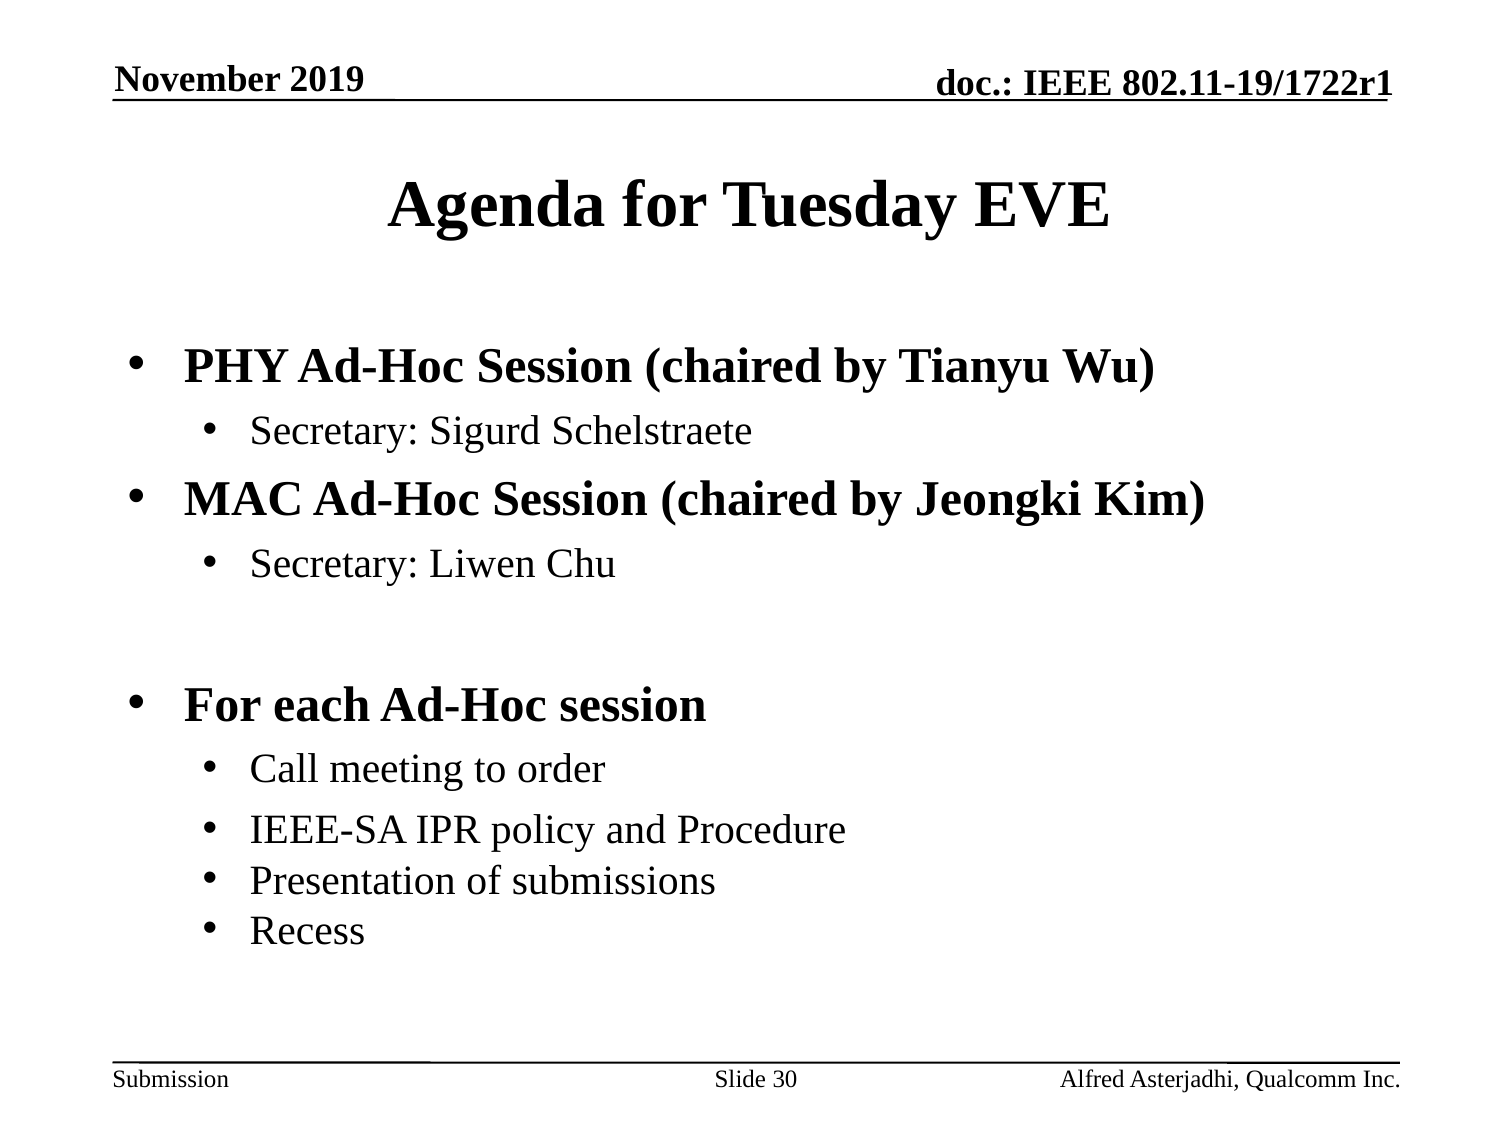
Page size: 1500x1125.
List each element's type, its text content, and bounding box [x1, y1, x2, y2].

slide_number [114, 54, 423, 100]
title Agenda for Tuesday EVE [112, 112, 1388, 288]
list PHY Ad-Hoc Session (chaired by Tianyu Wu) Secretary: Sigurd Schelstraete MAC Ad-Hoc Session (chaired by Jeongki Kim) Secretary: Liwen Chu For each Ad-Hoc session Call meeting to order IEEE-SA IPR policy and Procedure Presentation of submissions Recess [112, 324, 1388, 1000]
slide_number Slide 30 [712, 1061, 800, 1123]
footer Alfred Asterjadhi, Qualcomm Inc. [878, 1061, 1402, 1093]
